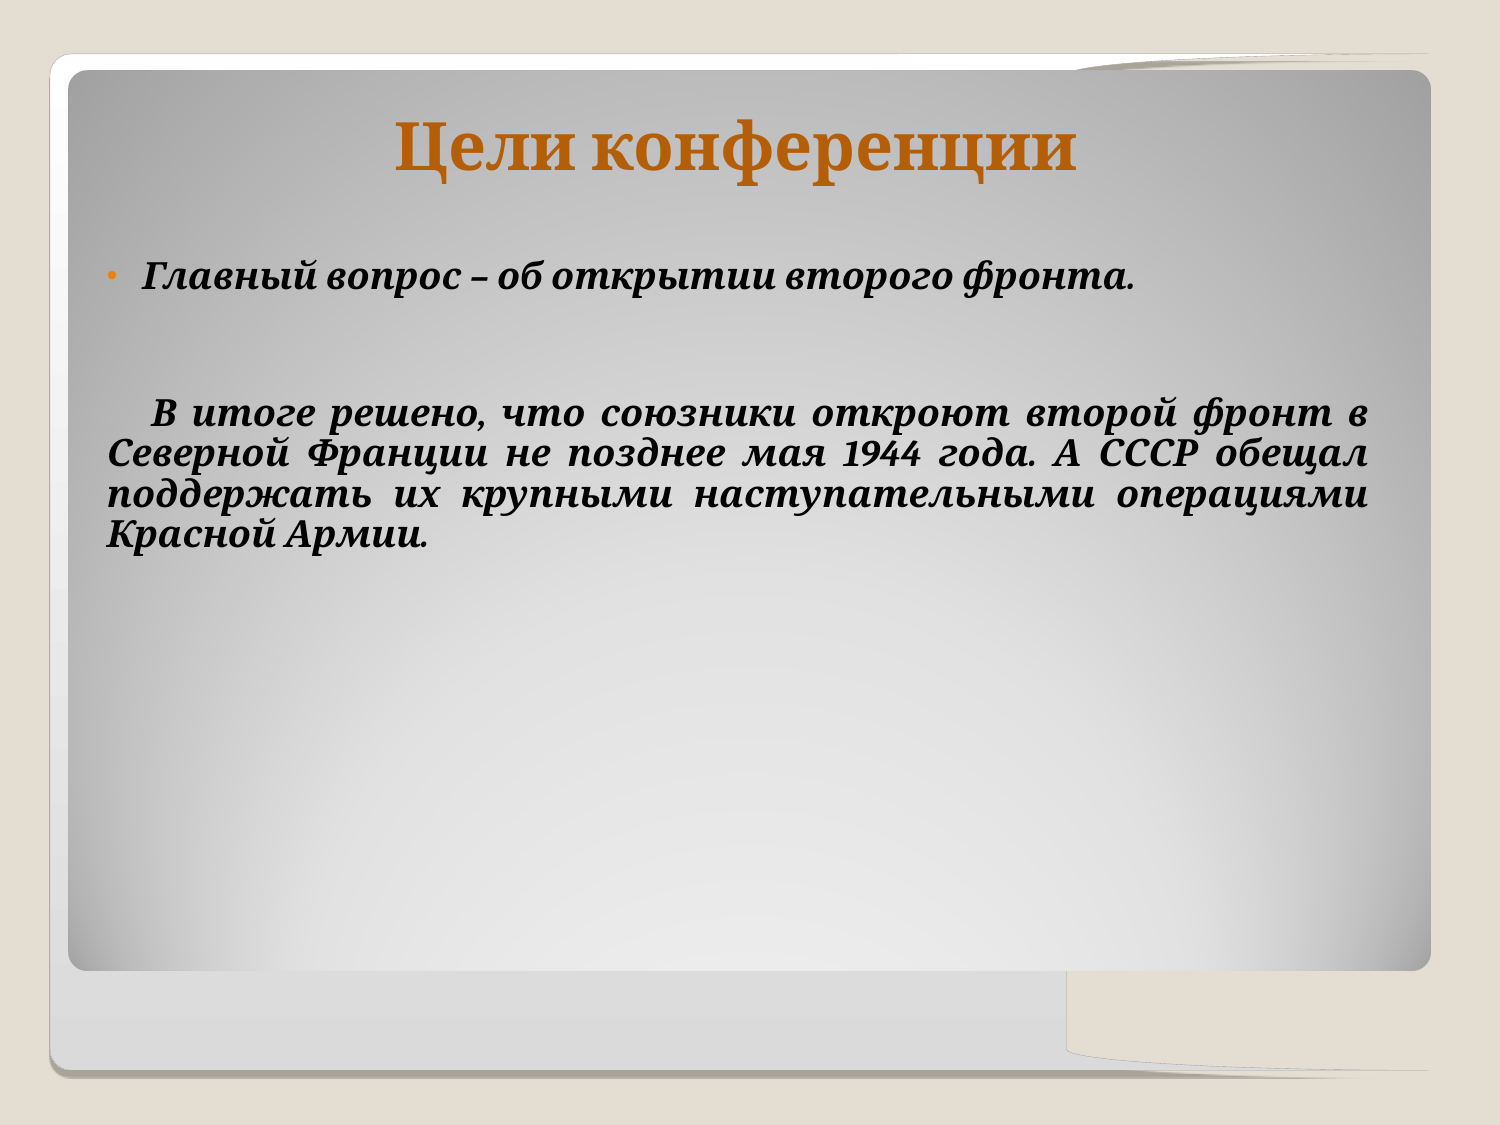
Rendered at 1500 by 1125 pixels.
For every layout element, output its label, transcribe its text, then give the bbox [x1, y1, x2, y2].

picture [67, 69, 1432, 972]
title Цели конференции [64, 19, 1408, 192]
text_box Главный вопрос – об открытии второго фронта. В итоге решено, что союзники откроют второй фронт в Северной Франции не позднее мая 1944 года. А СССР обещал поддержать их крупными наступательными операциями Красной Армии. [76, 196, 1384, 1035]
